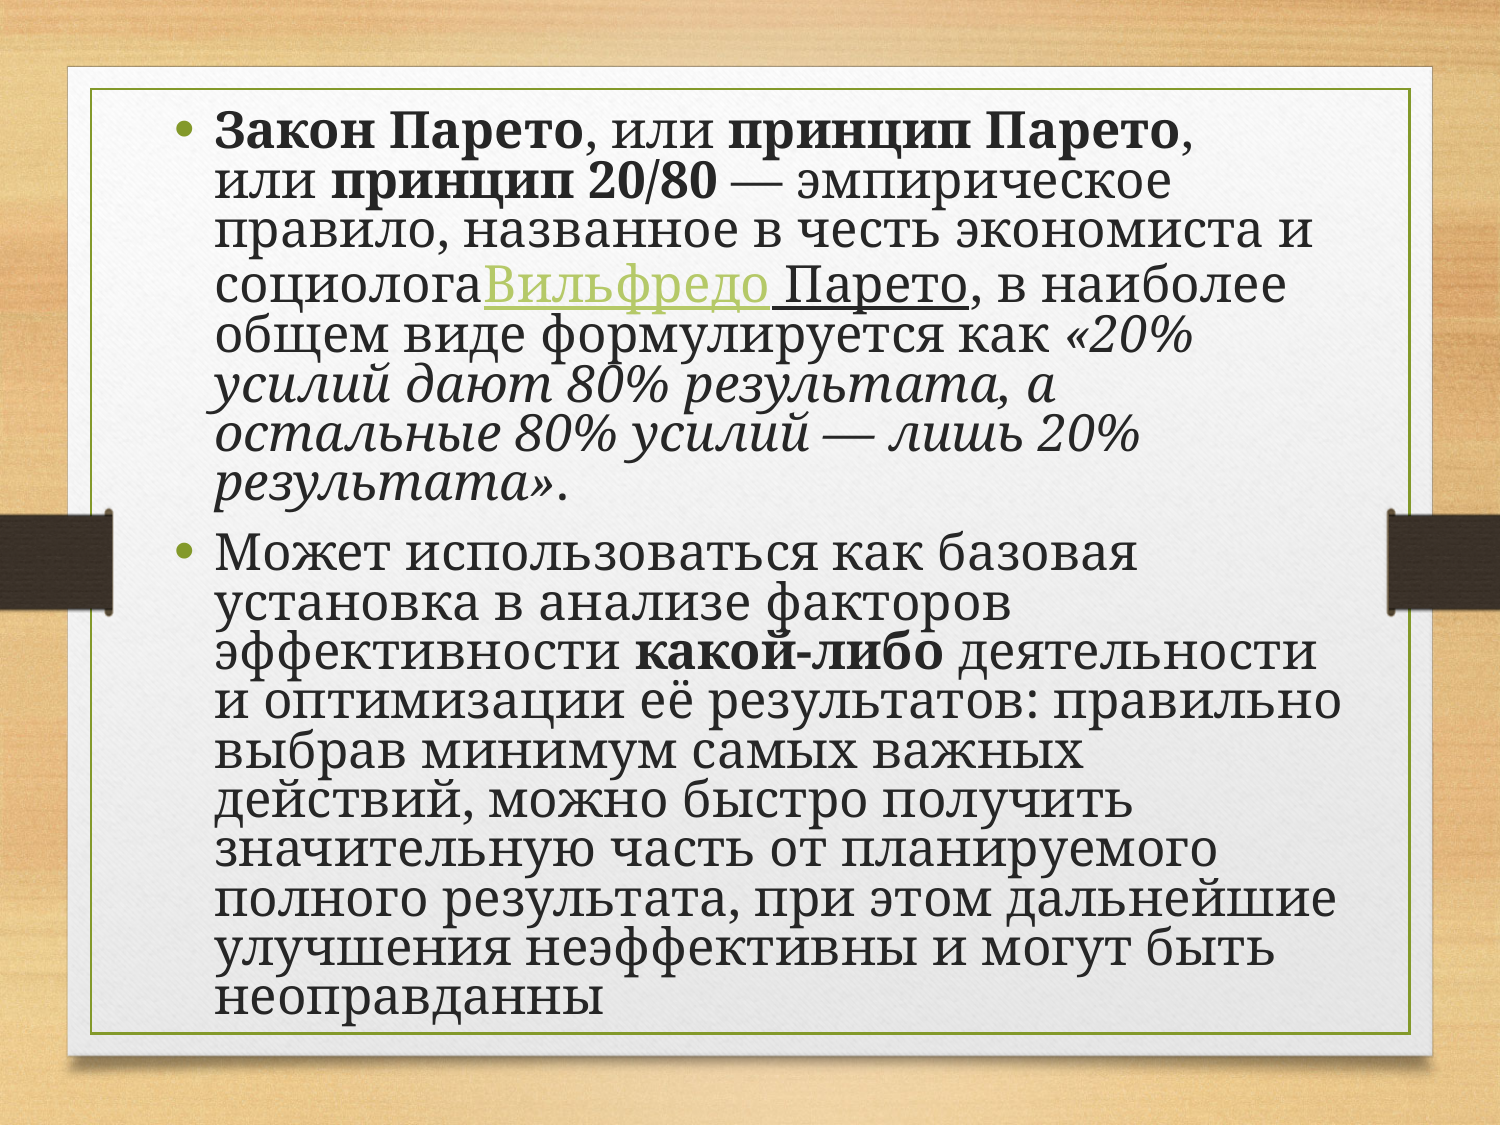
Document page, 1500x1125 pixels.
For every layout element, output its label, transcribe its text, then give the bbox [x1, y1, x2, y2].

picture [0, 0, 1500, 1125]
list Закон Парето, или принцип Парето, или принцип 20/80 — эмпирическое правило, названное в честь экономиста и социологаВильфредо Парето, в наиболее общем виде формулируется как «20% усилий дают 80% результата, а остальные 80% усилий — лишь 20% результата». Может использоваться как базовая установка в анализе факторов эффективности какой-либо деятельности и оптимизации её результатов: правильно выбрав минимум самых важных действий, можно быстро получить значительную часть от планируемого полного результата, при этом дальнейшие улучшения неэффективны и могут быть неоправданны [159, 101, 1365, 1062]
